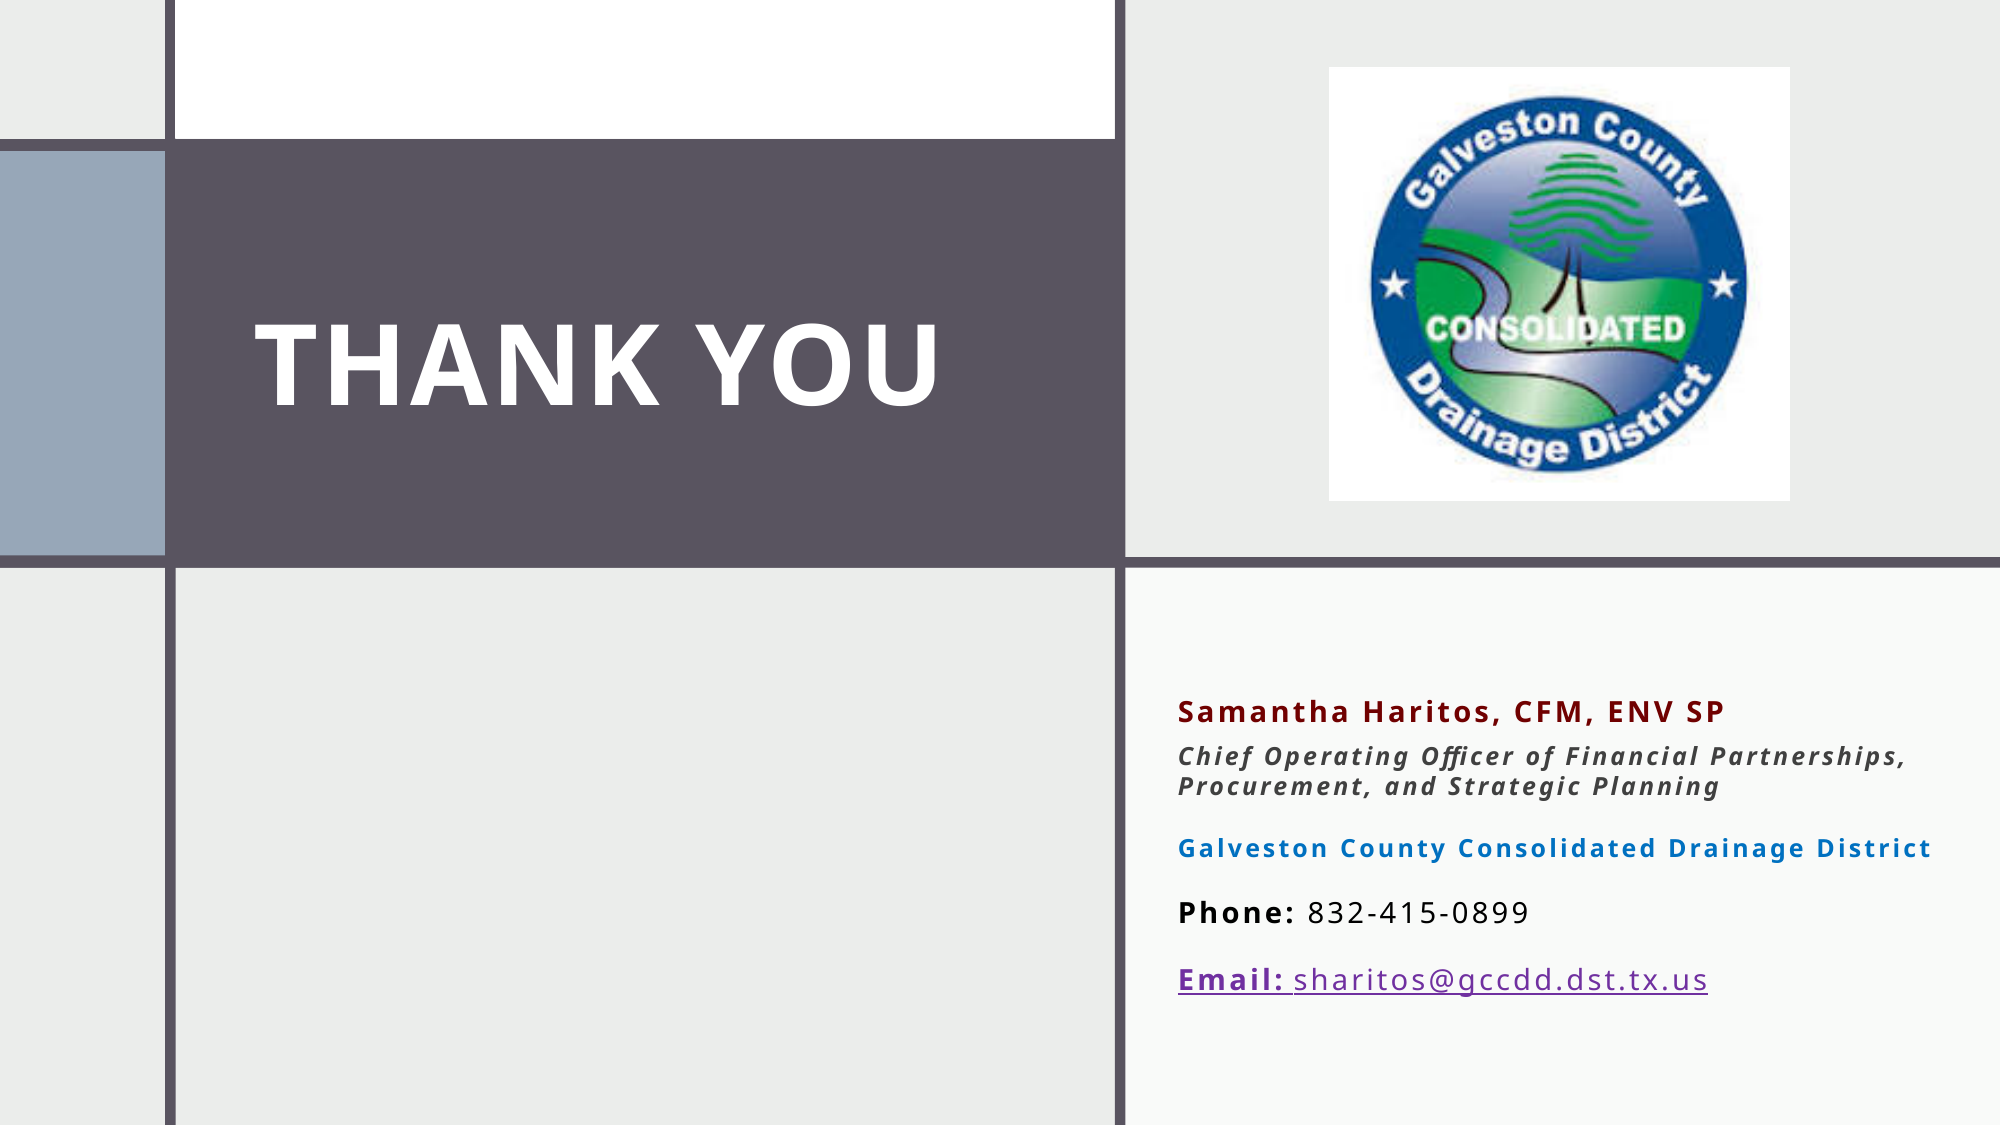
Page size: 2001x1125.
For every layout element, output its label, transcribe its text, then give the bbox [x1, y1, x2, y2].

title Thank you [235, 139, 1073, 566]
picture [1329, 67, 1790, 501]
list Samantha Haritos, CFM, ENV SP Chief Operating Officer of Financial Partnerships, Procurement, and Strategic Planning Galveston County Consolidated Drainage District Phone: 832-415-0899 Email: sharitos@gccdd.dst.tx.us [1159, 597, 1966, 1094]
